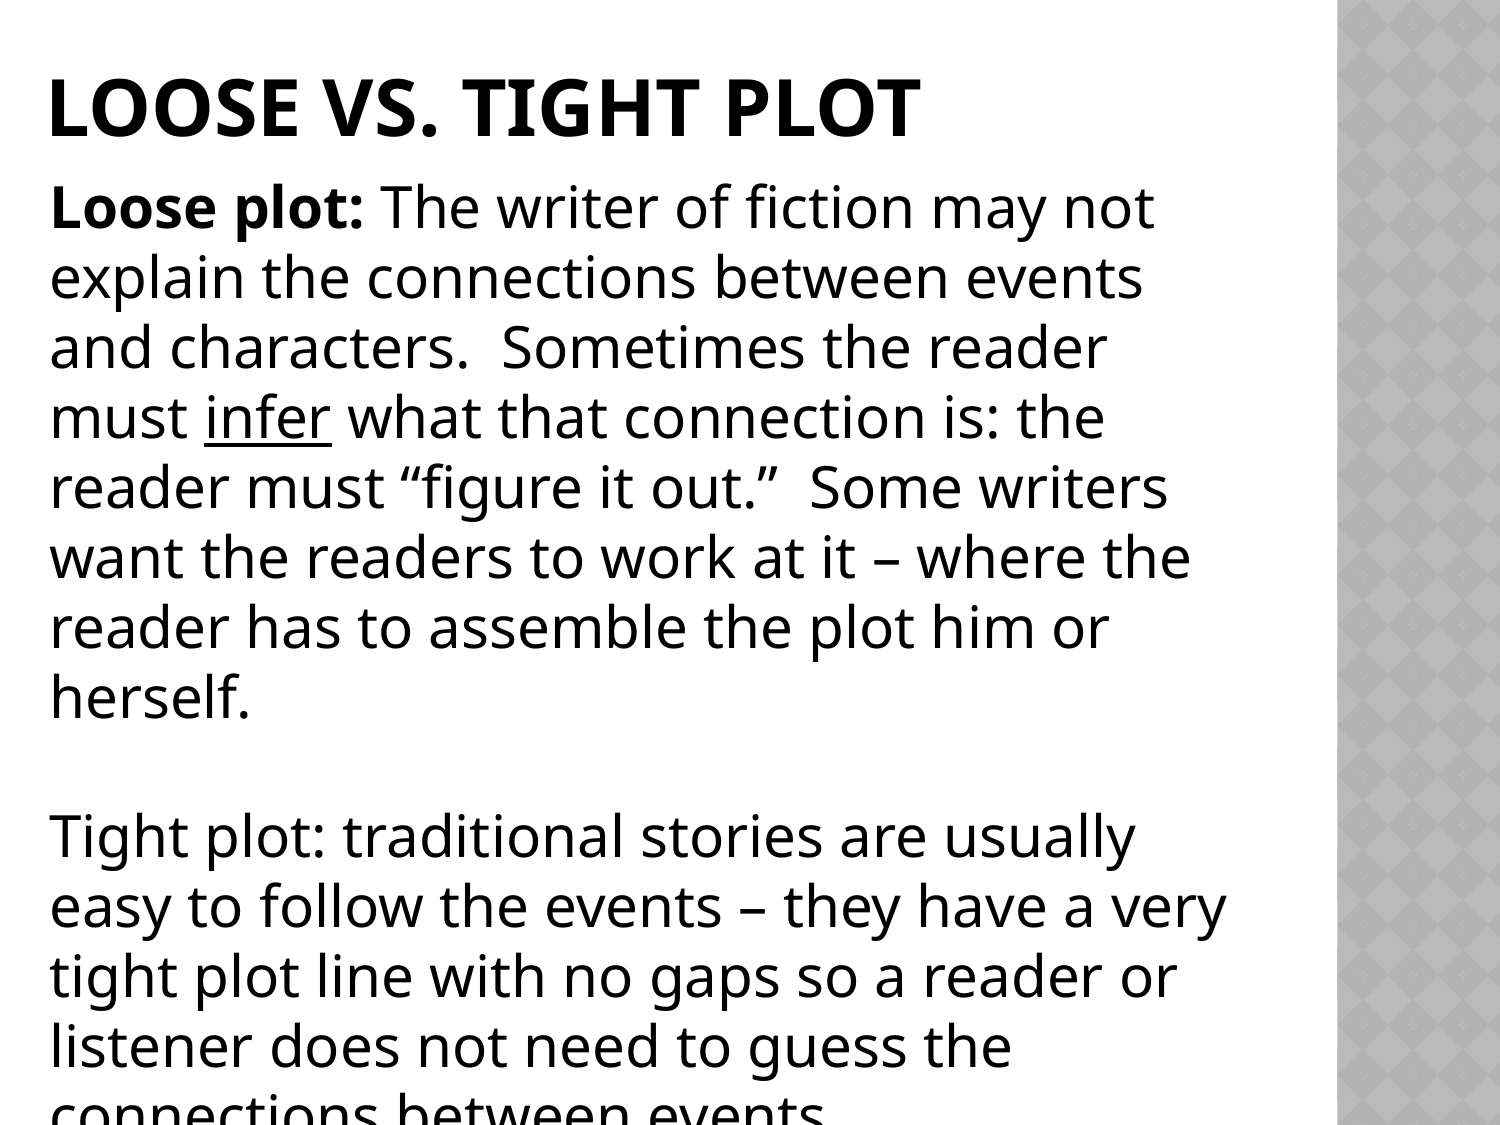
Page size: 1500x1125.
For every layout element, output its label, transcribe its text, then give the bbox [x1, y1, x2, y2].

title Loose vs. tight Plot [37, 24, 1226, 153]
text_box Loose plot: The writer of fiction may not explain the connections between events and characters. Sometimes the reader must infer what that connection is: the reader must “figure it out.” Some writers want the readers to work at it – where the reader has to assemble the plot him or herself. Tight plot: traditional stories are usually easy to follow the events – they have a very tight plot line with no gaps so a reader or listener does not need to guess the connections between events. [34, 162, 1260, 1125]
